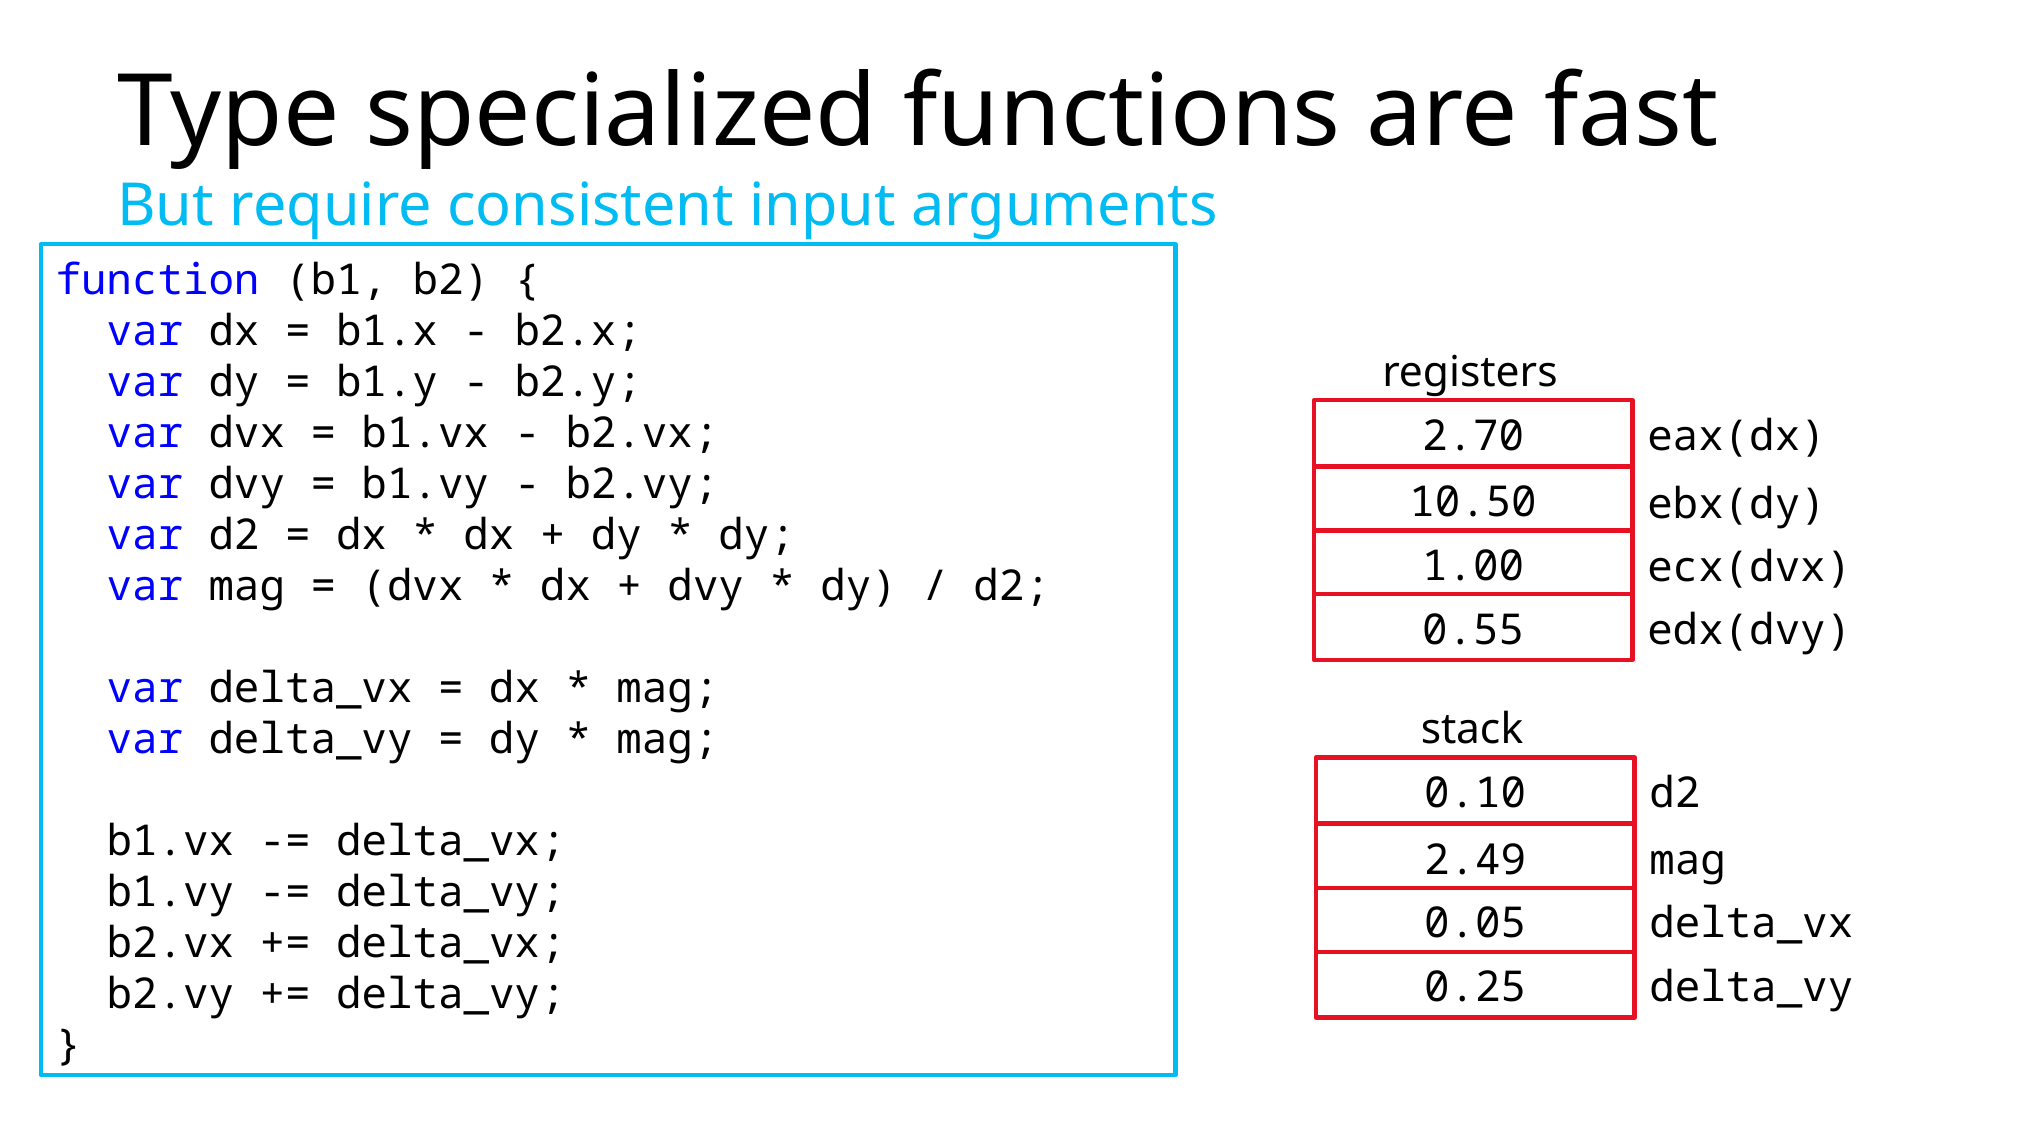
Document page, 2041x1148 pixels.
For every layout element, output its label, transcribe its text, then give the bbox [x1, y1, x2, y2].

text_box 0.55 [1312, 592, 1635, 662]
text_box 0.25 [1314, 950, 1637, 1020]
text_box edx(dvy) [1632, 594, 1875, 661]
text_box eax(dx) [1632, 400, 1875, 467]
text_box 10.50 [1312, 465, 1635, 528]
text_box 1.00 [1312, 528, 1632, 592]
text_box 0.10 [1314, 755, 1637, 822]
text_box mag [1634, 824, 1879, 888]
text_box function (b1, b2) { var dx = b1.x - b2.x; var dy = b1.y - b2.y; var dvx = b1.vx - b2.vx; var dvy = b1.vy - b2.vy; var d2 = dx * dx + dy * dy; var mag = (dvx * dx + dvy * dy) / d2; var delta_vx = dx * mag; var delta_vy = dy * mag; b1.vx -= delta_vx; b1.vy -= delta_vy; b2.vx += delta_vx; b2.vy += delta_vy; } [39, 242, 1178, 1077]
text_box 0.05 [1314, 886, 1637, 950]
text_box 2.70 [1312, 398, 1635, 465]
text_box 2.49 [1314, 822, 1637, 886]
text_box delta_vx [1634, 888, 1879, 951]
title Type specialized functions are fast But require consistent input arguments [87, 38, 1953, 229]
text_box ebx(dy) [1632, 468, 1875, 532]
text_box registers [1358, 336, 1582, 398]
text_box ecx(dvx) [1632, 532, 1875, 594]
text_box d2 [1634, 757, 1879, 824]
text_box stack [1360, 693, 1584, 755]
text_box delta_vy [1634, 951, 1879, 1018]
